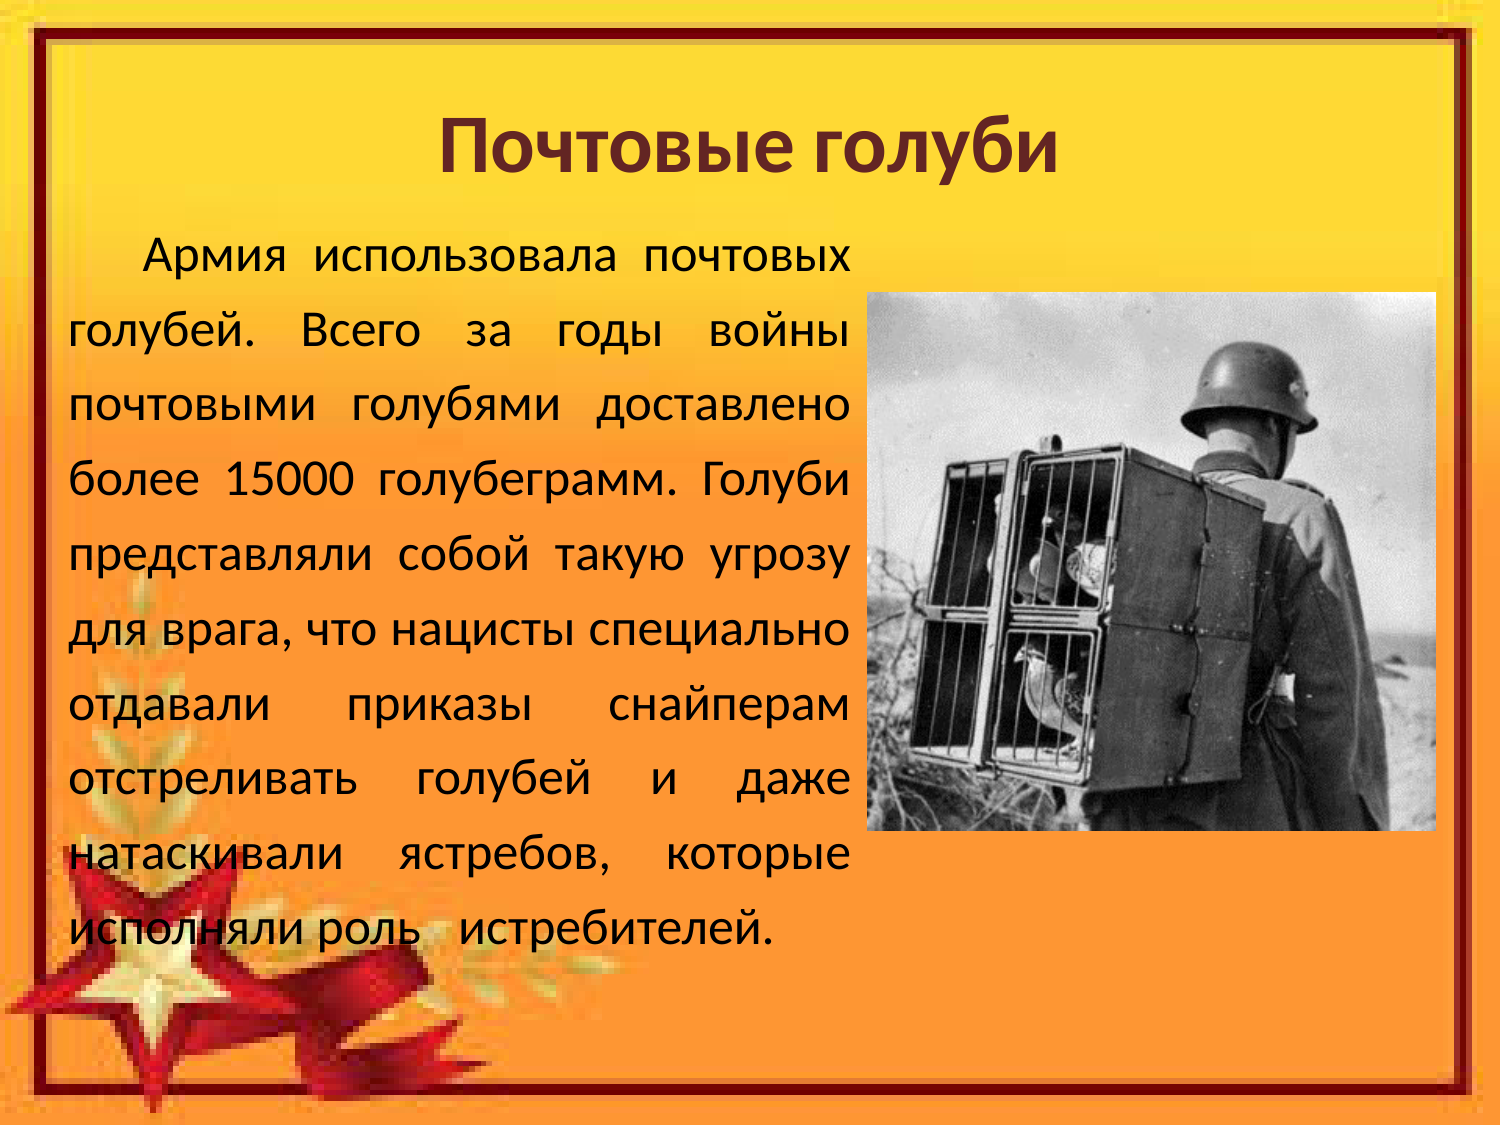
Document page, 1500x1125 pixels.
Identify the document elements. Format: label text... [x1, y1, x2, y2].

picture [0, 0, 1500, 1125]
list Армия использовала почтовых голубей. Всего за годы войны почтовыми голубями доставлено более 15000 голубеграмм. Голуби представляли собой такую угрозу для врага, что нацисты специально отдавали приказы снайперам отстреливать голубей и даже натаскивали ястребов, которые исполняли роль истребителей. [0, 198, 868, 1008]
title Почтовые голуби [74, 44, 1426, 233]
